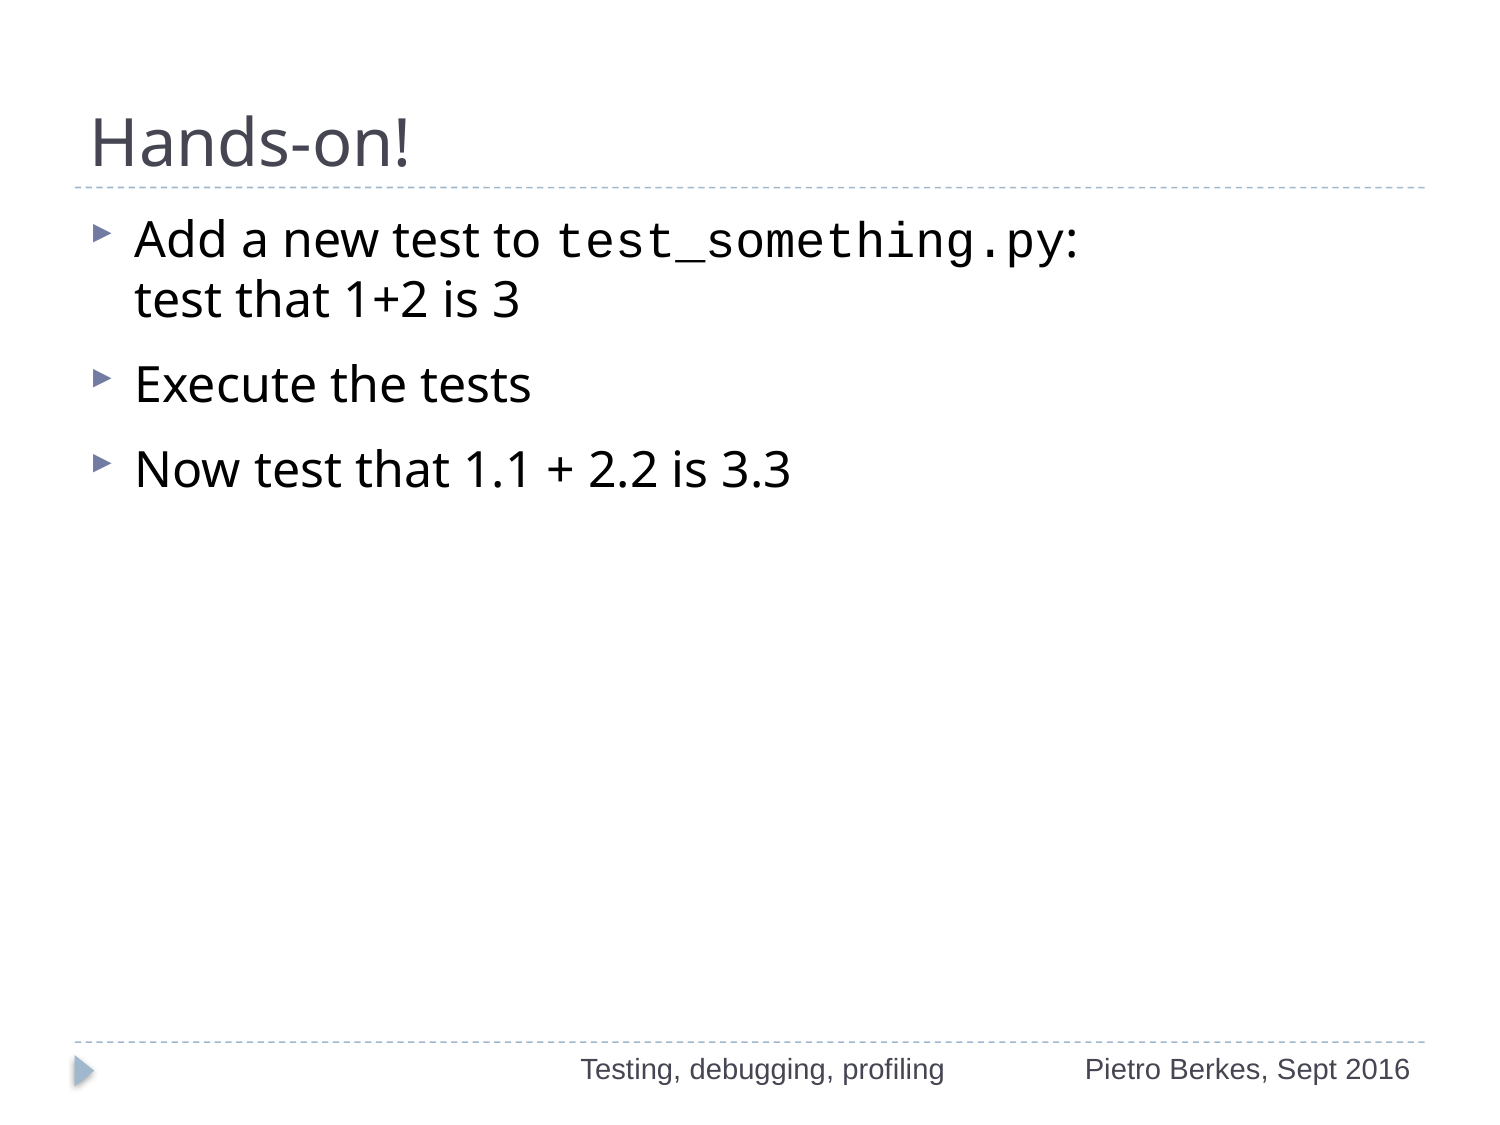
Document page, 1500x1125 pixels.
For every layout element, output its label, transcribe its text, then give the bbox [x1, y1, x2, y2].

list Add a new test to test_something.py: test that 1+2 is 3 Execute the tests Now test that 1.1 + 2.2 is 3.3 [75, 200, 1425, 1010]
title Hands-on! [75, 24, 1425, 188]
footer Testing, debugging, profiling [475, 1042, 1051, 1103]
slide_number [1051, 1042, 1426, 1103]
